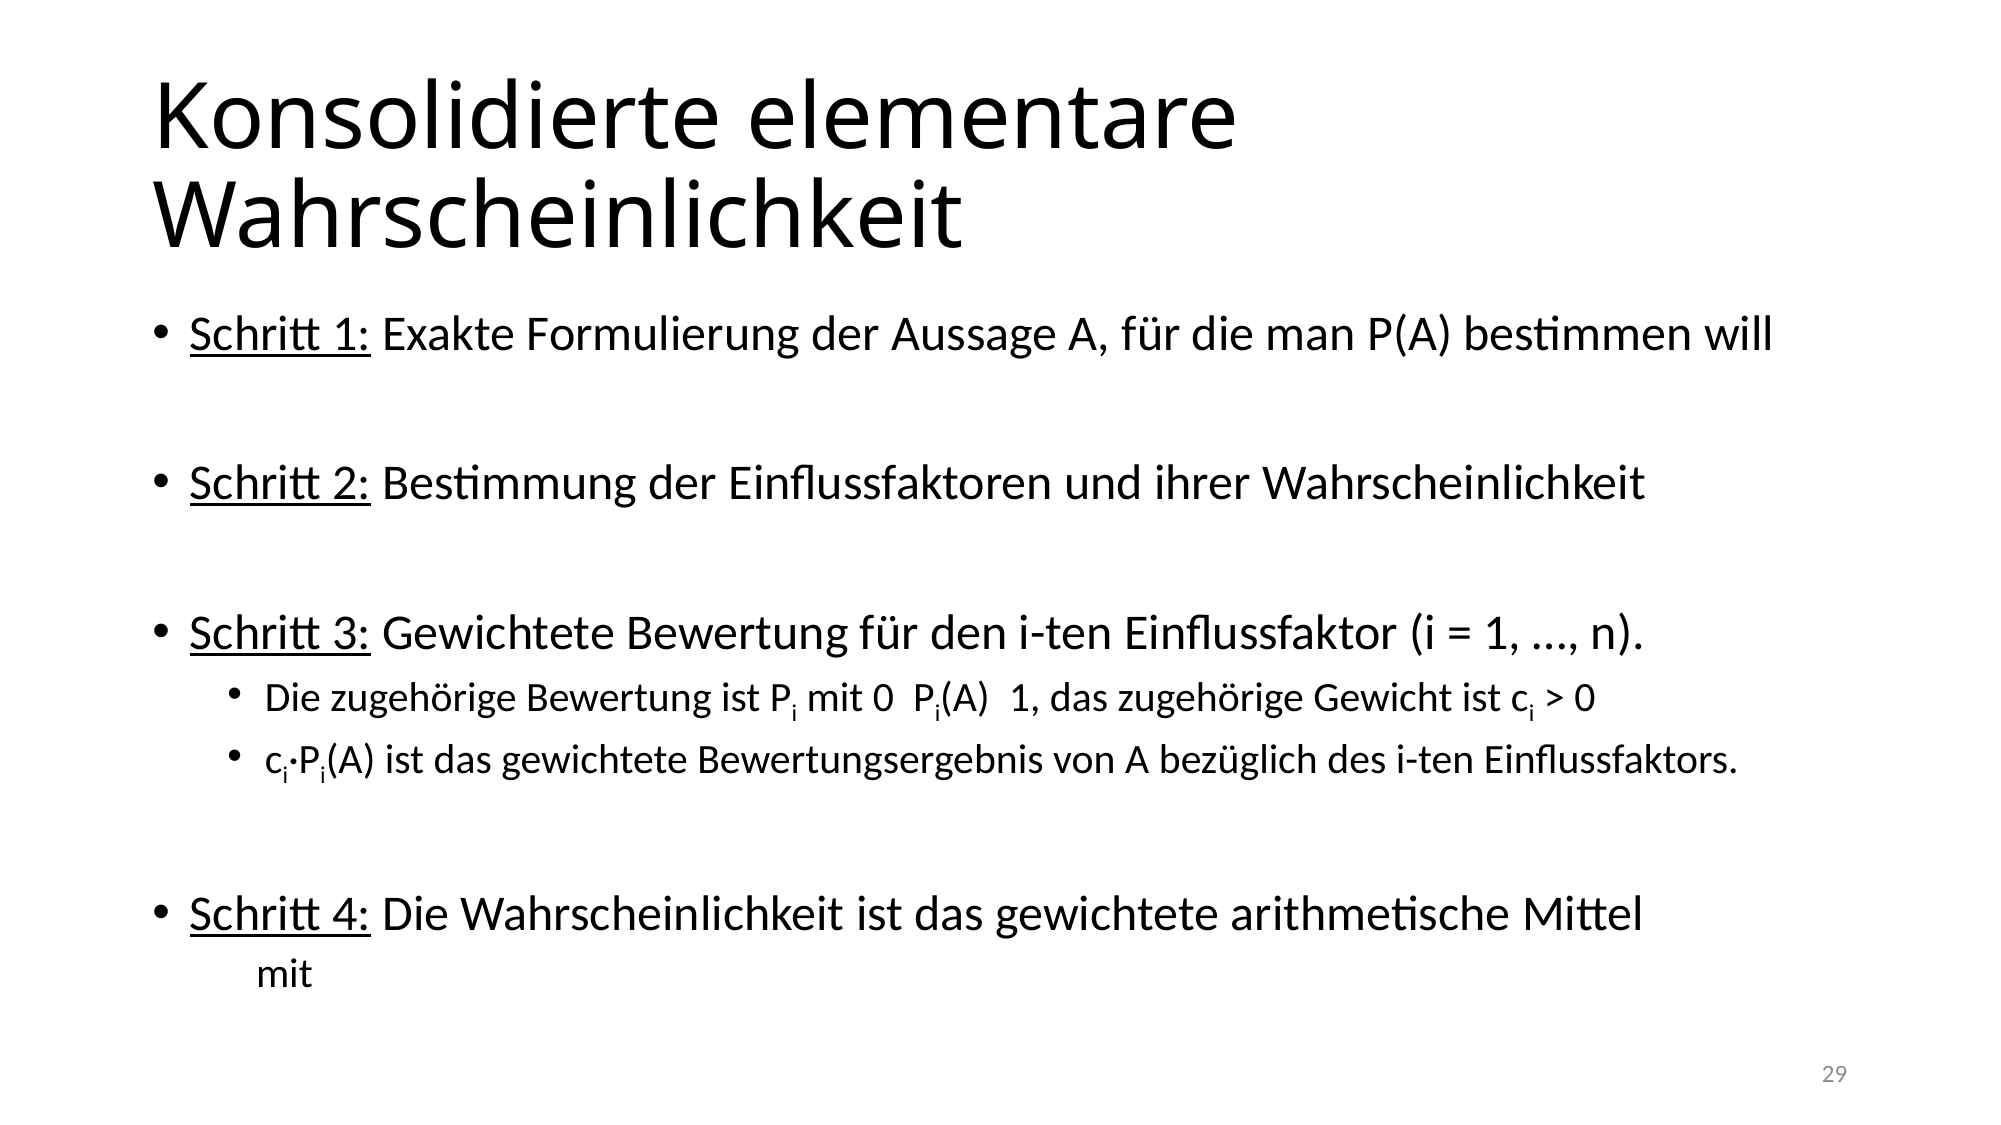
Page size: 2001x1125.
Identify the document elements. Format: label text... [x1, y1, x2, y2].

slide_number 29 [1412, 1042, 1863, 1103]
title Konsolidierte elementare Wahrscheinlichkeit [137, 59, 1882, 278]
